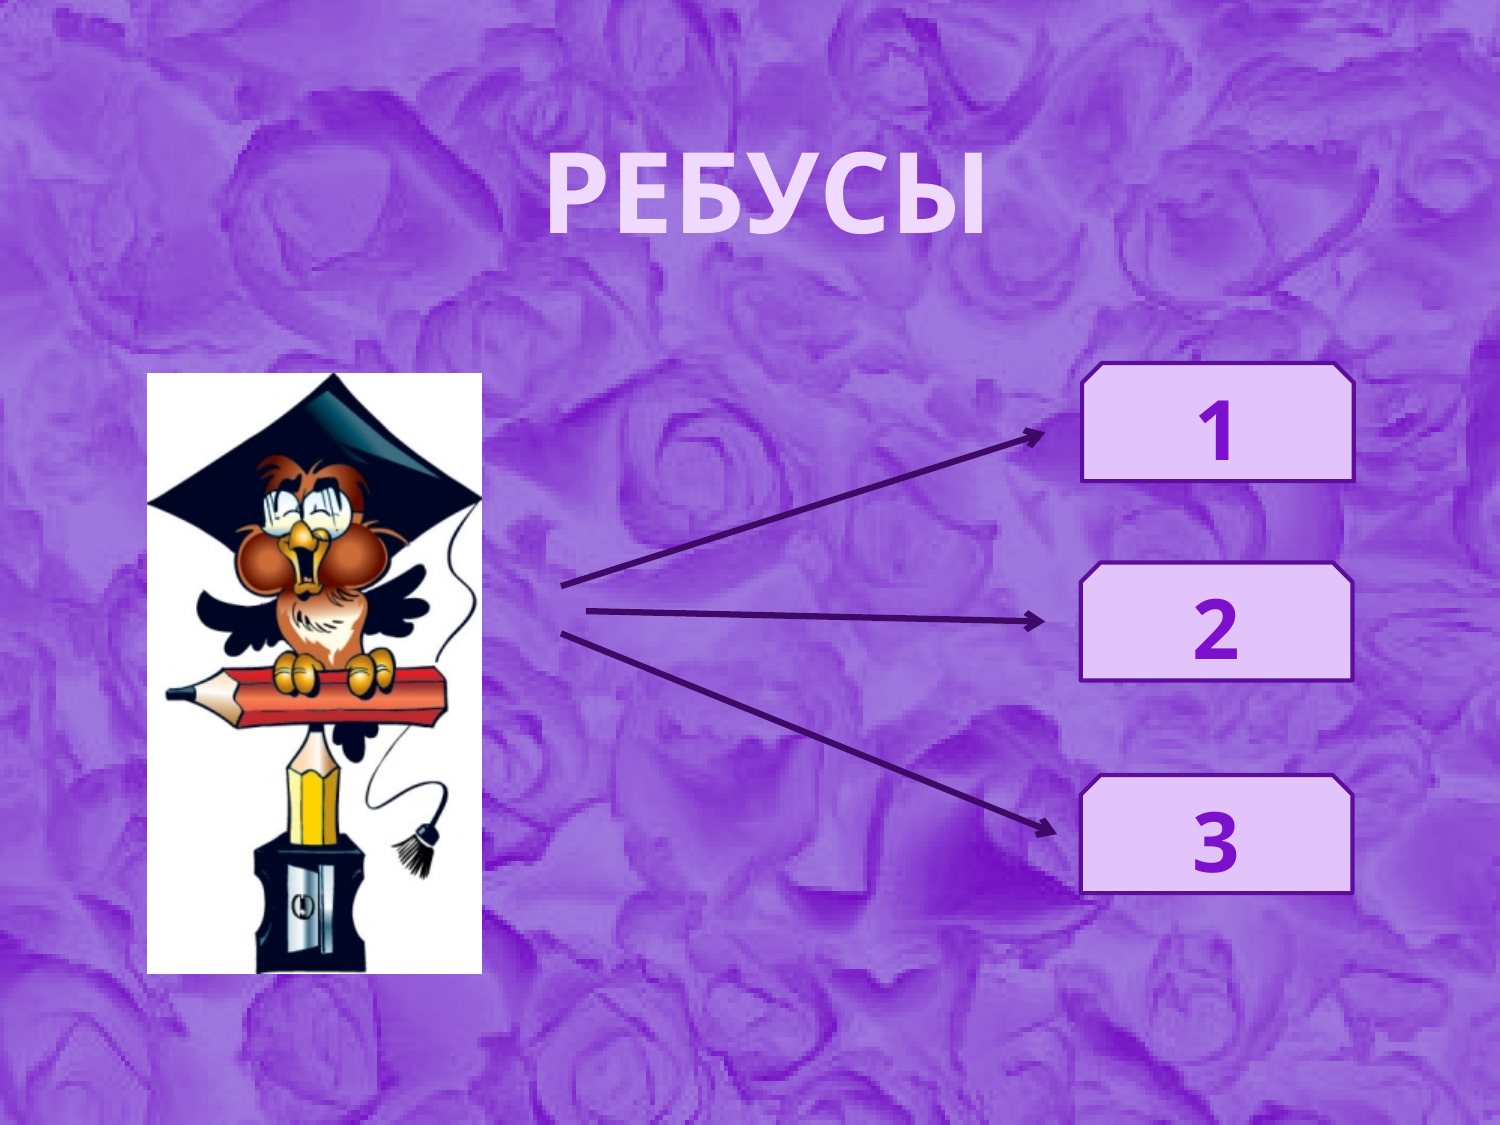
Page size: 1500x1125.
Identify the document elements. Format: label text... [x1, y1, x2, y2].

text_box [585, 610, 1046, 622]
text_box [560, 432, 1046, 587]
picture [147, 373, 483, 974]
text_box 1 [1080, 360, 1356, 484]
text_box 2 [1078, 560, 1355, 683]
text_box РЕБУСЫ [525, 113, 1009, 264]
text_box 3 [1078, 772, 1355, 896]
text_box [560, 633, 1058, 835]
